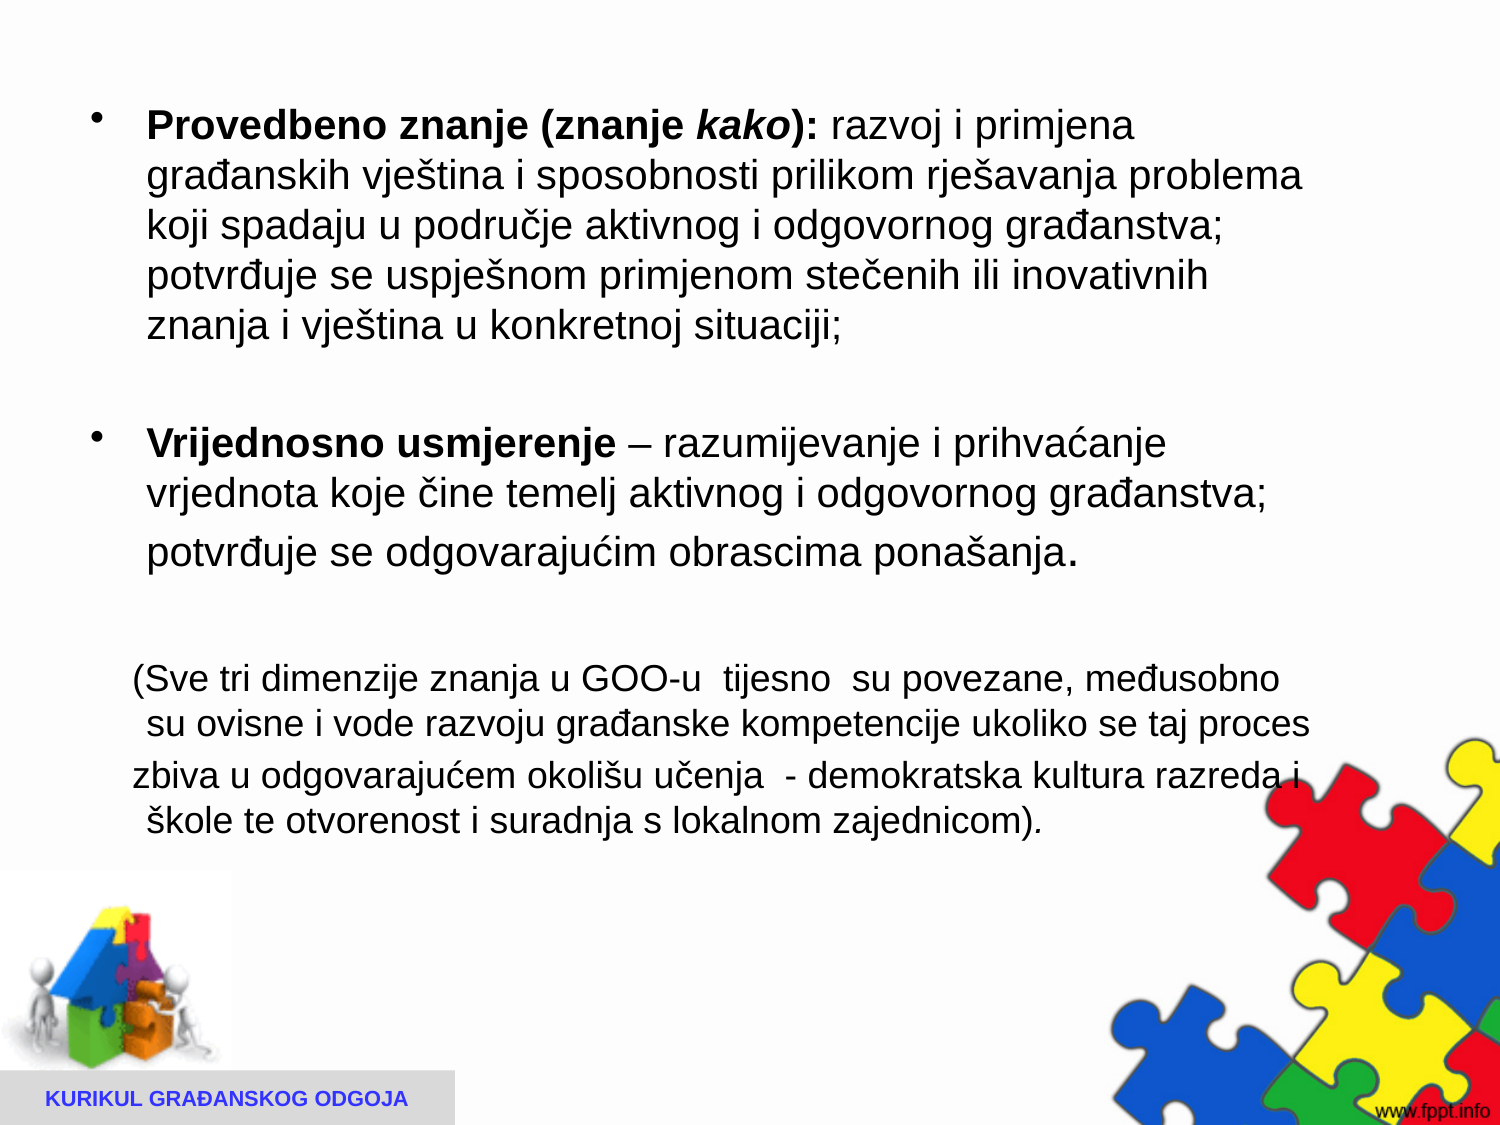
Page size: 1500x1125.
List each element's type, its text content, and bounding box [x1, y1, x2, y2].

list Provedbeno znanje (znanje kako): razvoj i primjena građanskih vještina i sposobnosti prilikom rješavanja problema koji spadaju u područje aktivnog i odgovornog građanstva; potvrđuje se uspješnom primjenom stečenih ili inovativnih znanja i vještina u konkretnoj situaciji; Vrijednosno usmjerenje – razumijevanje i prihvaćanje vrjednota koje čine temelj aktivnog i odgovornog građanstva; potvrđuje se odgovarajućim obrascima ponašanja. (Sve tri dimenzije znanja u GOO-u tijesno su povezane, međusobno su ovisne i vode razvoju građanske kompetencije ukoliko se taj proces zbiva u odgovarajućem okolišu učenja - demokratska kultura razreda i škole te otvorenost i suradnja s lokalnom zajednicom). [74, 89, 1330, 1006]
picture [0, 0, 1500, 1125]
text_box KURIKUL GRAĐANSKOG ODGOJA [235, 1070, 455, 1125]
